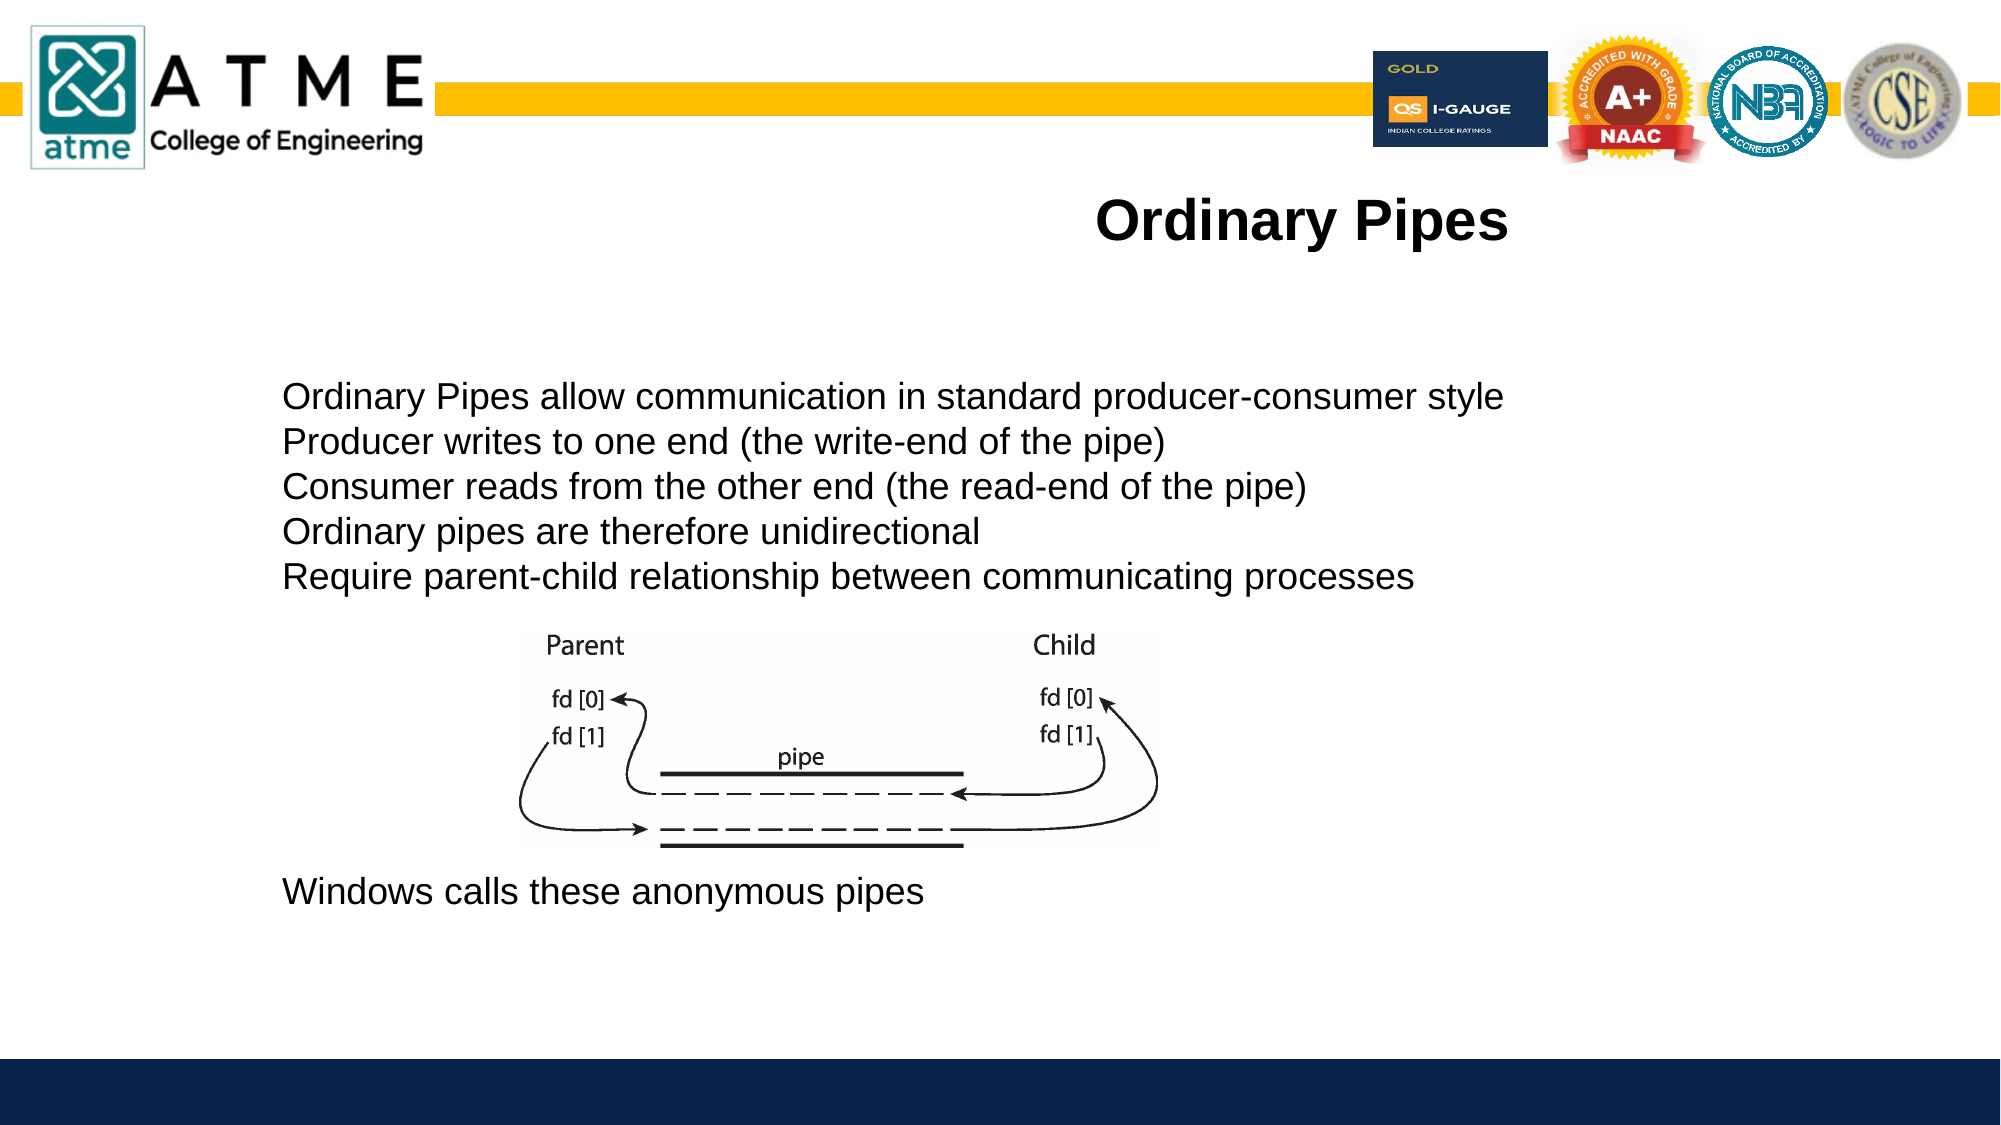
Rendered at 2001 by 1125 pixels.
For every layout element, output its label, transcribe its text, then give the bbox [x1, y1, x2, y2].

picture [1840, 26, 1968, 176]
picture [22, 15, 435, 178]
text_box Ordinary Pipes allow communication in standard producer-consumer style Producer writes to one end (the write-end of the pipe) Consumer reads from the other end (the read-end of the pipe) Ordinary pipes are therefore unidirectional Require parent-child relationship between communicating processes Windows calls these anonymous pipes [267, 364, 1520, 919]
picture [1373, 20, 1828, 180]
picture [518, 630, 1158, 849]
text_box Ordinary Pipes [1080, 174, 1526, 260]
picture [0, 1059, 2001, 1125]
